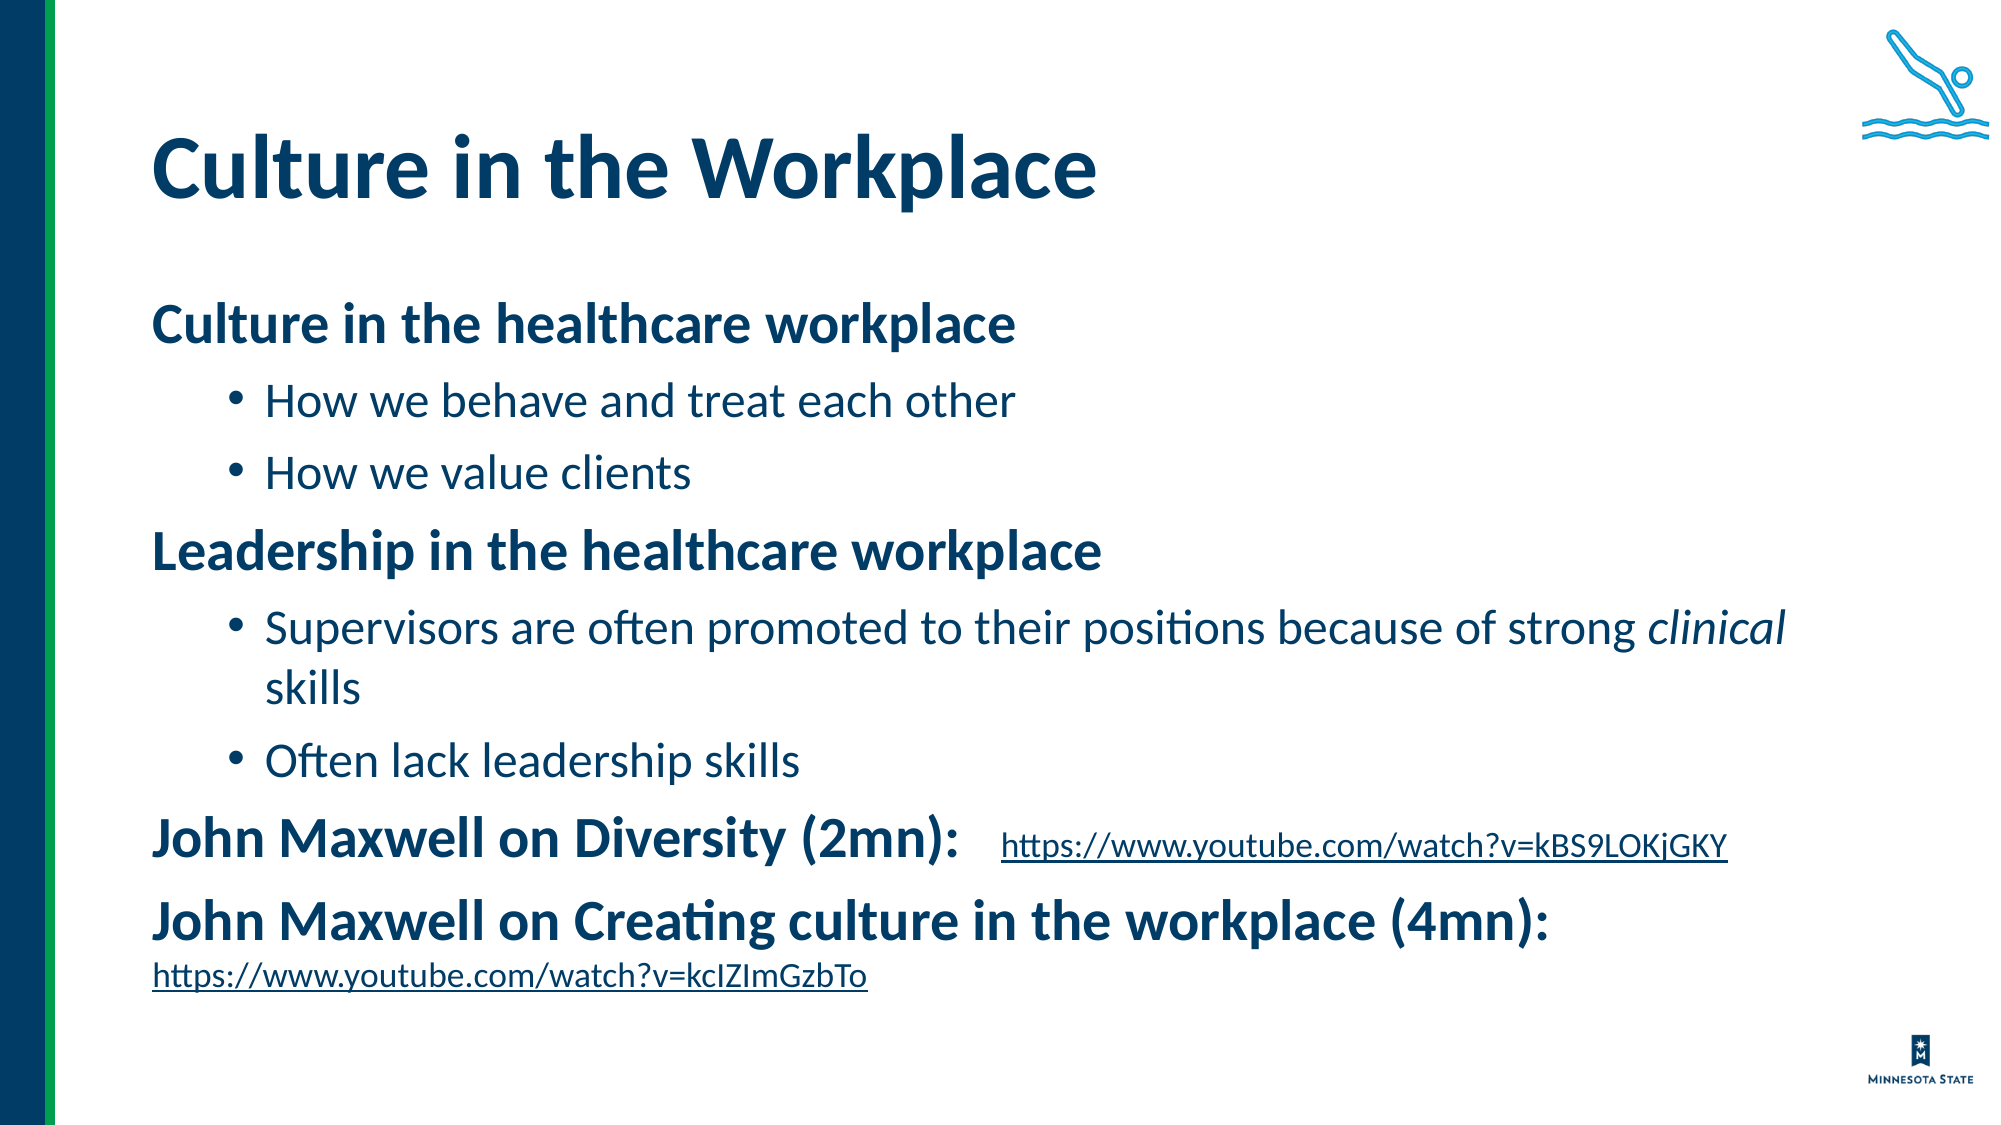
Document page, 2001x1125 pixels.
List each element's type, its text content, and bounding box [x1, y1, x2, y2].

picture [1849, 9, 2000, 160]
picture [1823, 1028, 2001, 1095]
list Culture in the healthcare workplace How we behave and treat each other How we value clients Leadership in the healthcare workplace Supervisors are often promoted to their positions because of strong clinical skills Often lack leadership skills John Maxwell on Diversity (2mn): https://www.youtube.com/watch?v=kBS9LOKjGKY John Maxwell on Creating culture in the workplace (4mn): https://www.youtube.com/watch?v=kcIZImGzbTo [137, 277, 1863, 1066]
title Culture in the Workplace [137, 59, 1863, 277]
